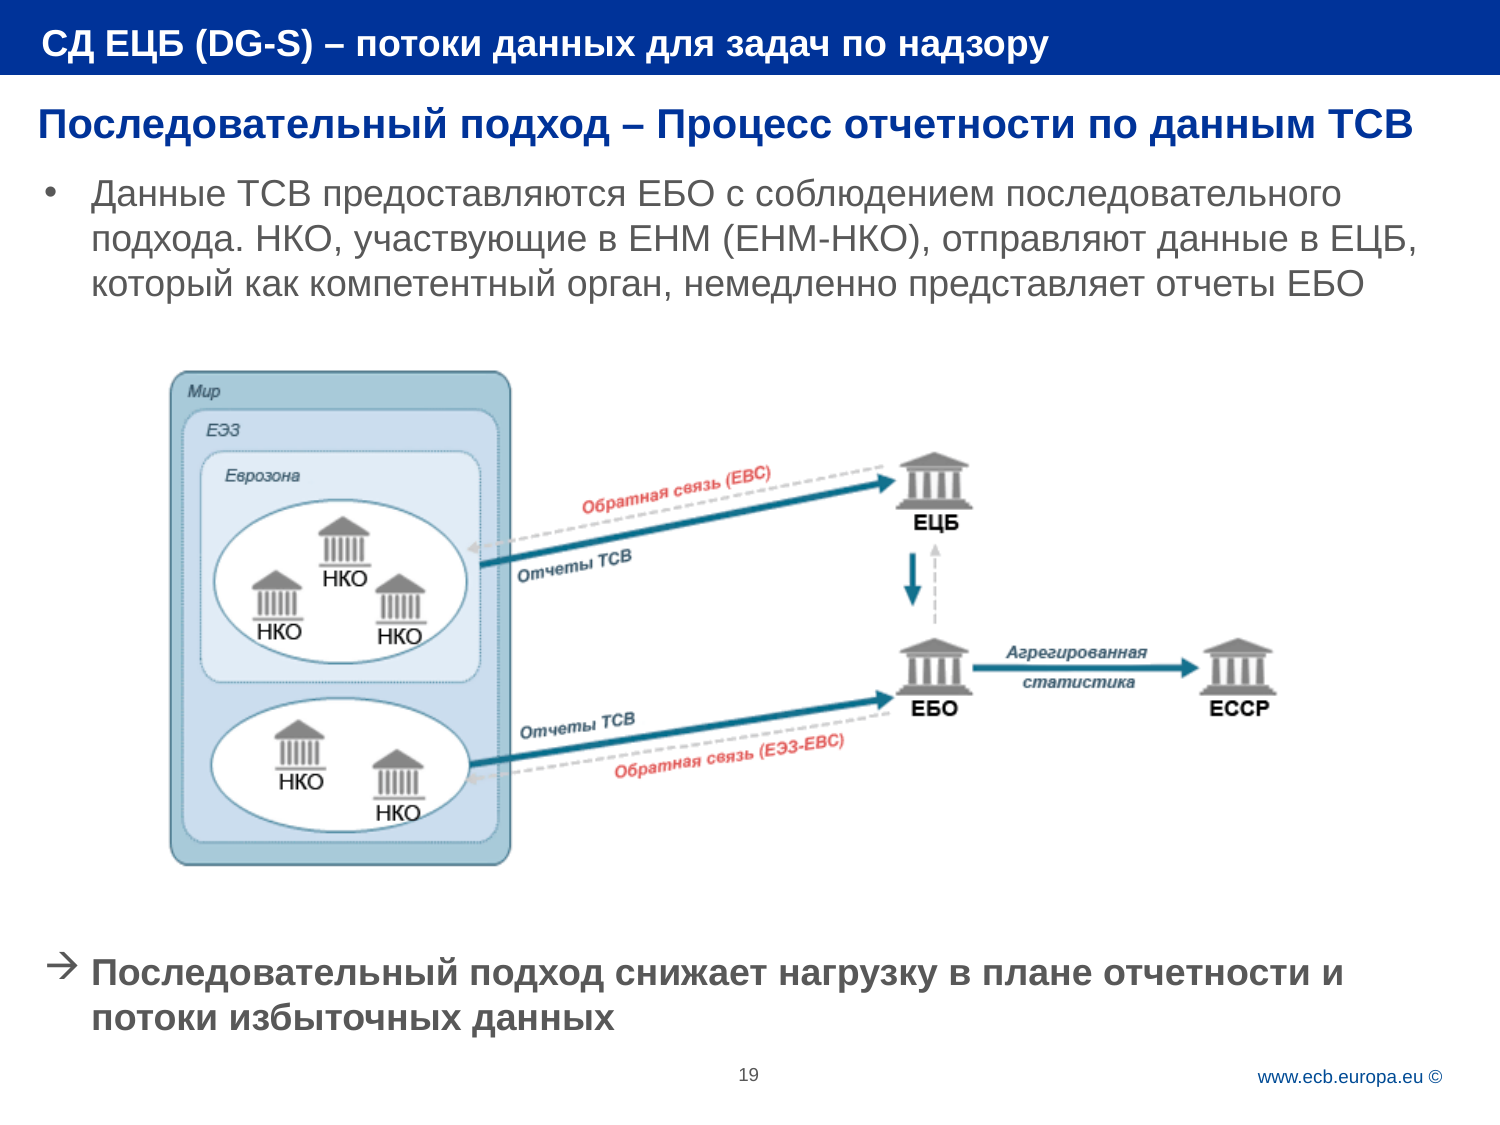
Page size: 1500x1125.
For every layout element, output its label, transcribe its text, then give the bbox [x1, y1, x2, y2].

slide_number 19 [714, 1062, 783, 1102]
title Последовательный подход – Процесс отчетности по данным ТСВ [37, 90, 1448, 161]
text_box Последовательный подход снижает нагрузку в плане отчетности и потоки избыточных данных [29, 940, 1471, 1046]
text_box СД ЕЦБ (DG-S) – потоки данных для задач по надзору [41, 7, 1500, 138]
text_box Данные ТСВ предоставляются ЕБО с соблюдением последовательного подхода. НКО, участвующие в ЕНМ (ЕНМ-НКО), отправляют данные в ЕЦБ, который как компетентный орган, немедленно представляет отчеты ЕБО [29, 161, 1436, 337]
picture [149, 337, 1315, 908]
